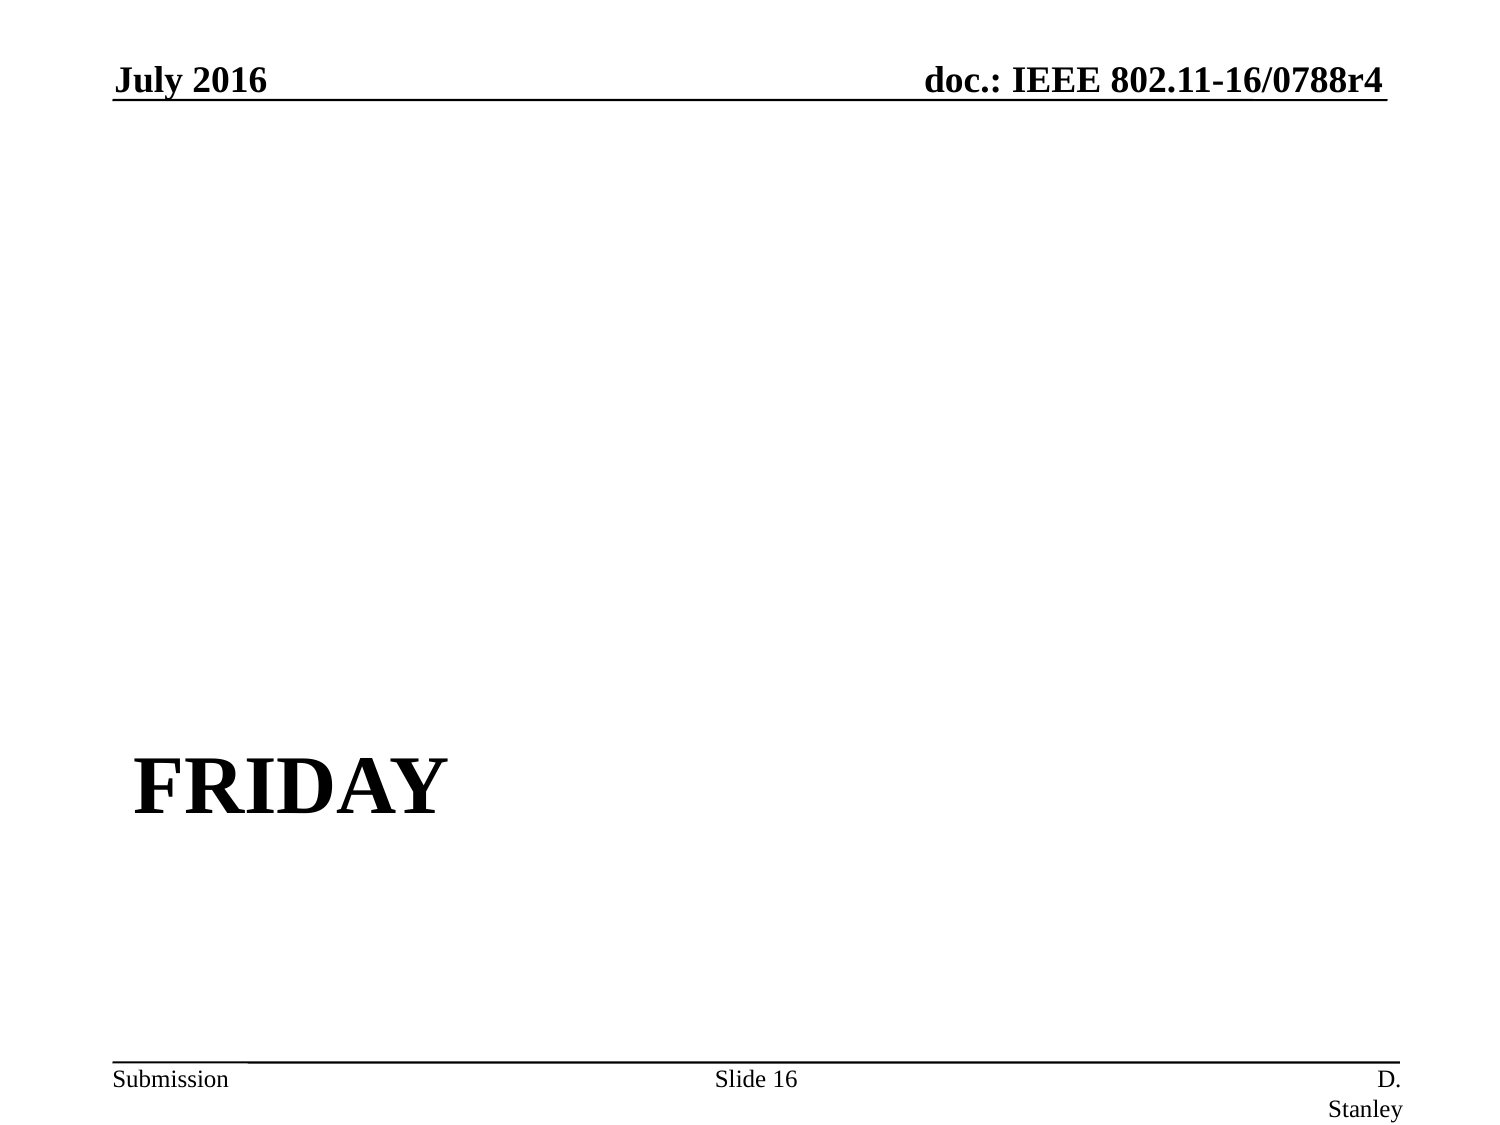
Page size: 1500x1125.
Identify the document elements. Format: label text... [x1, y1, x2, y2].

footer D. Stanley, HP Enterprise [1324, 1061, 1402, 1093]
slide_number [114, 54, 374, 101]
title Friday [118, 722, 1394, 947]
slide_number Slide 16 [712, 1061, 800, 1093]
